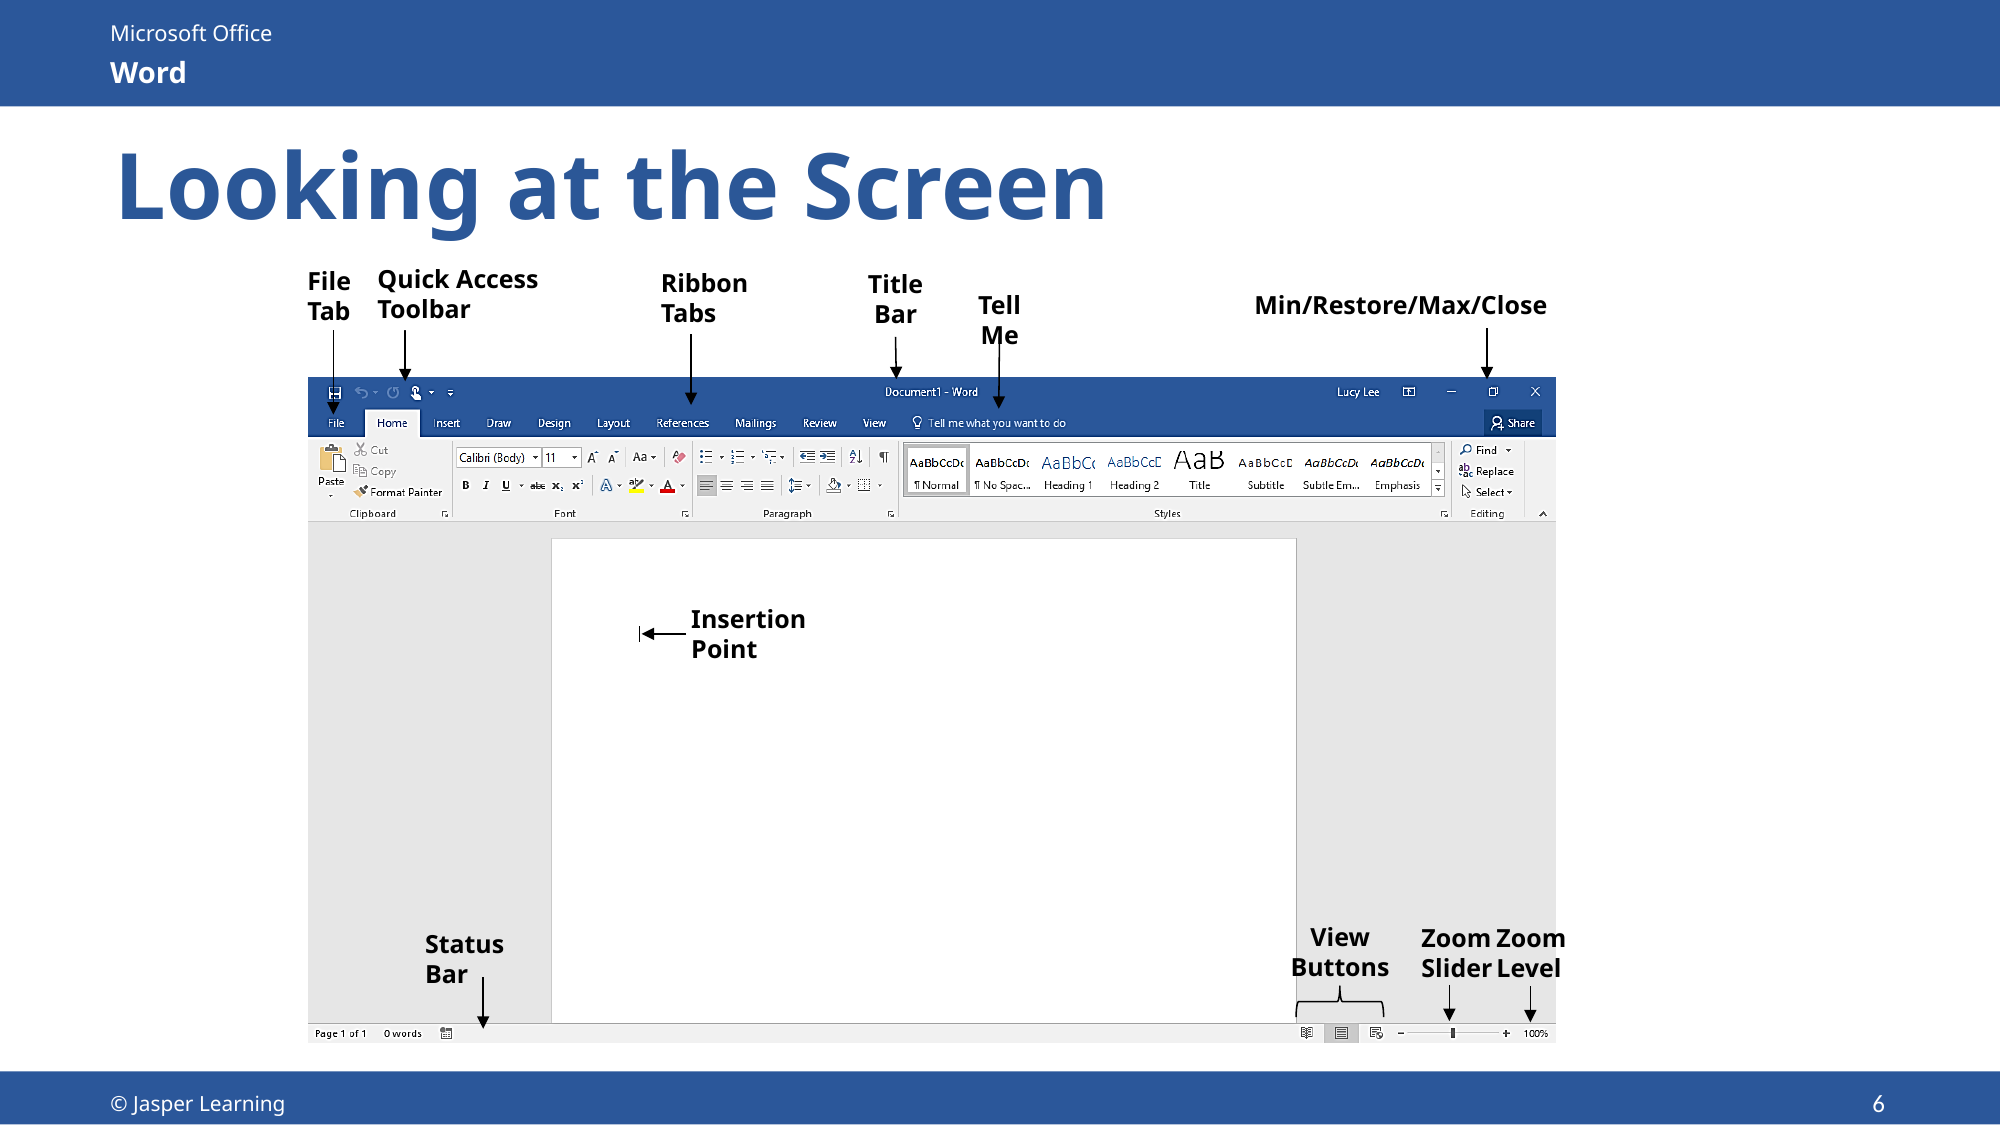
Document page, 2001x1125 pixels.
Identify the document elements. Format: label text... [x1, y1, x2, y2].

slide_number 6 [1433, 1073, 1900, 1125]
title Looking at the Screen [99, 118, 1866, 248]
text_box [306, 256, 1568, 1043]
footer © Jasper Learning [95, 1073, 729, 1125]
